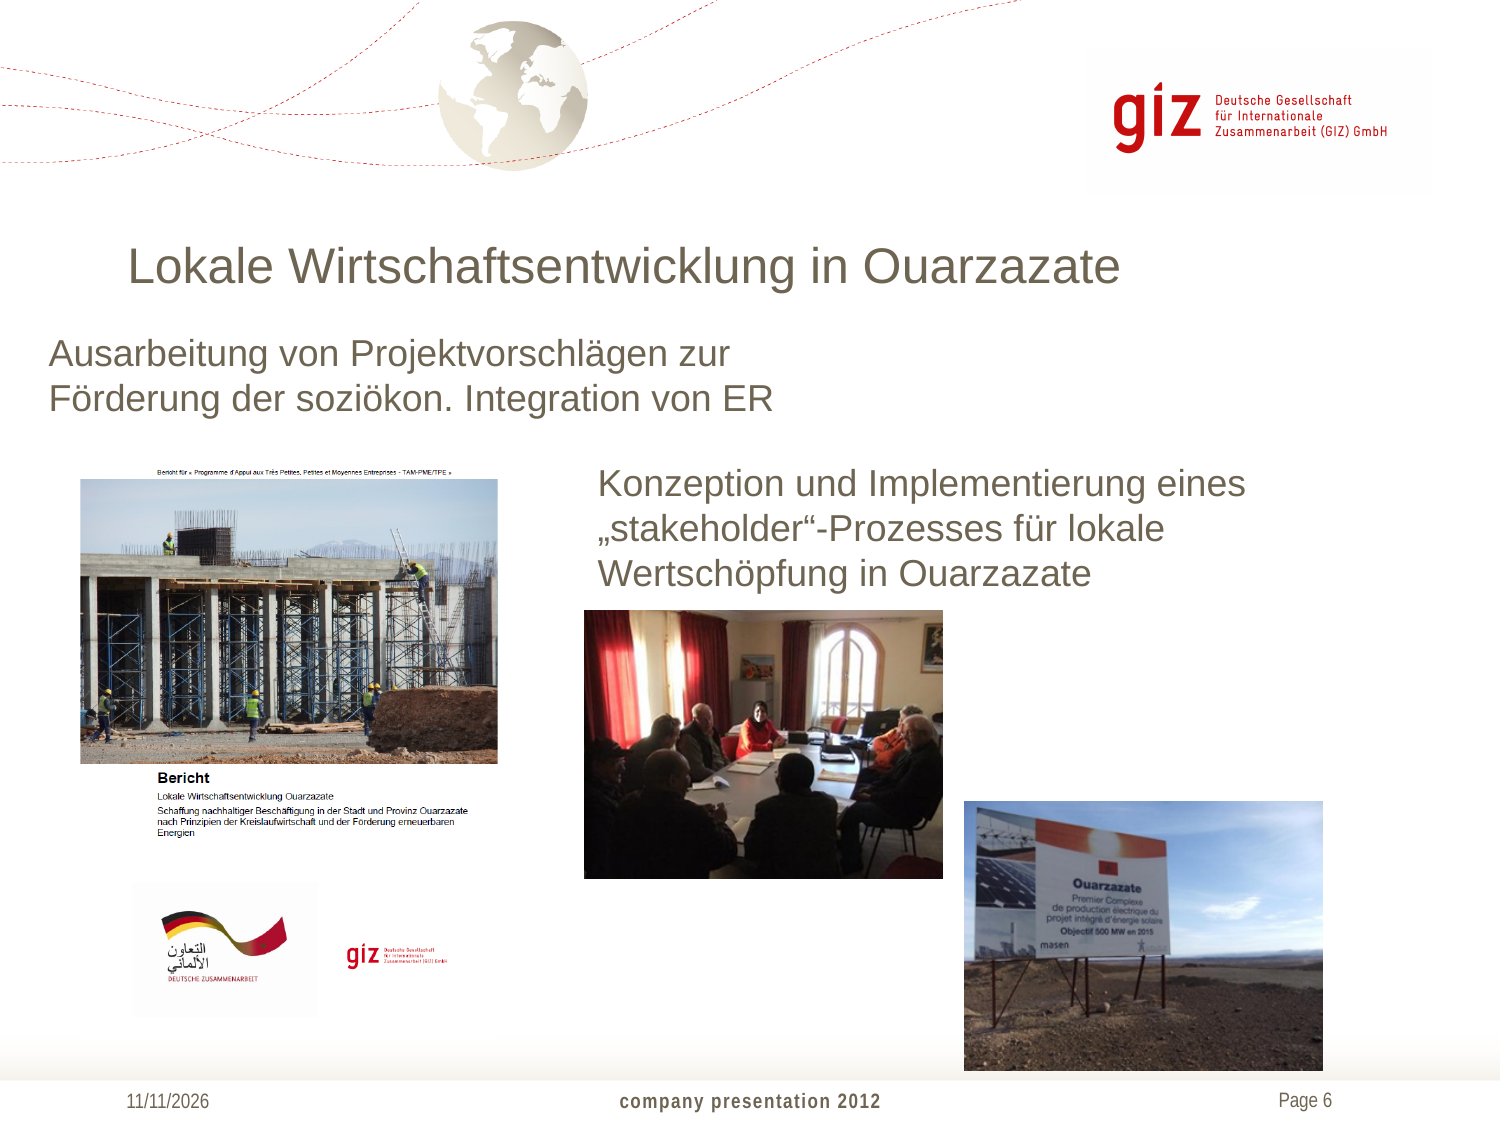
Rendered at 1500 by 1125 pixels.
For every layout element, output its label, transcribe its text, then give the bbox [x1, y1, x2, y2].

picture [0, 0, 1500, 194]
text_box Ausarbeitung von Projektvorschlägen zur Förderung der soziökon. Integration von ER [33, 321, 864, 427]
text_box Konzeption und Implementierung eines „stakeholder“-Prozesses für lokale Wertschöpfung in Ouarzazate [582, 451, 1414, 602]
title Lokale Wirtschaftsentwicklung in Ouarzazate [111, 225, 1389, 328]
footer company presentation 2012 [469, 1079, 1031, 1121]
picture [584, 609, 943, 879]
picture [0, 448, 1500, 1081]
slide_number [111, 1079, 325, 1121]
